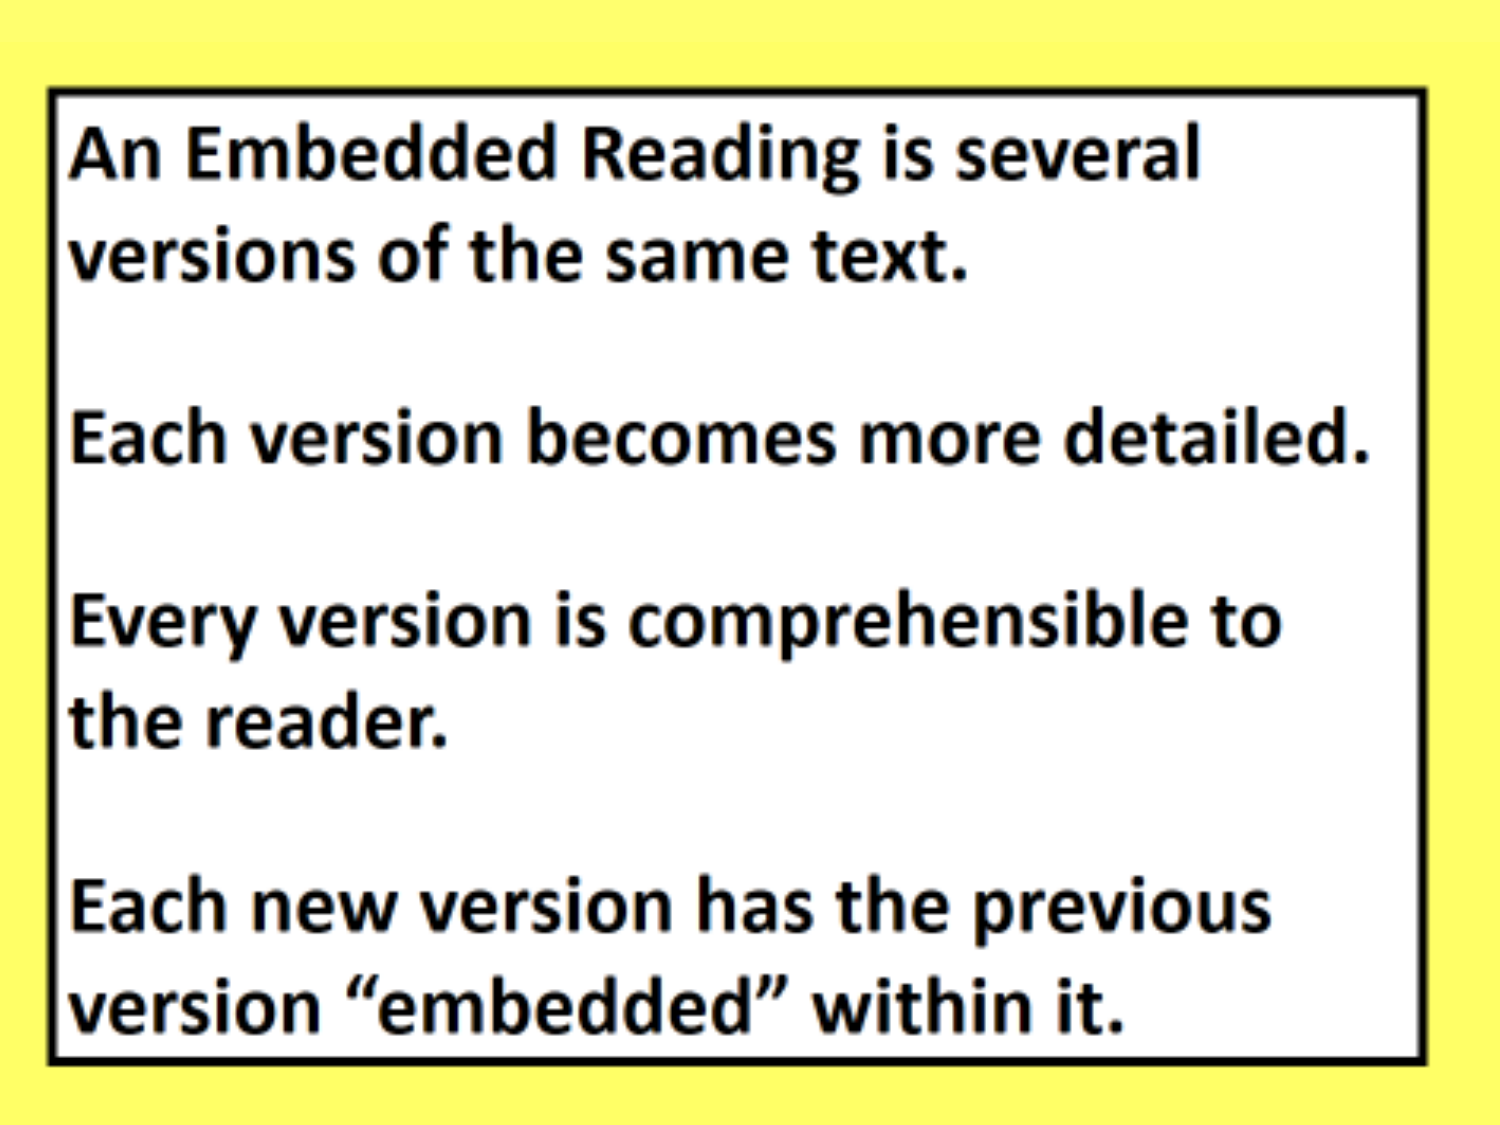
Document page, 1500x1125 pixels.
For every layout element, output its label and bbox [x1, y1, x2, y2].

list [0, 42, 1500, 1125]
